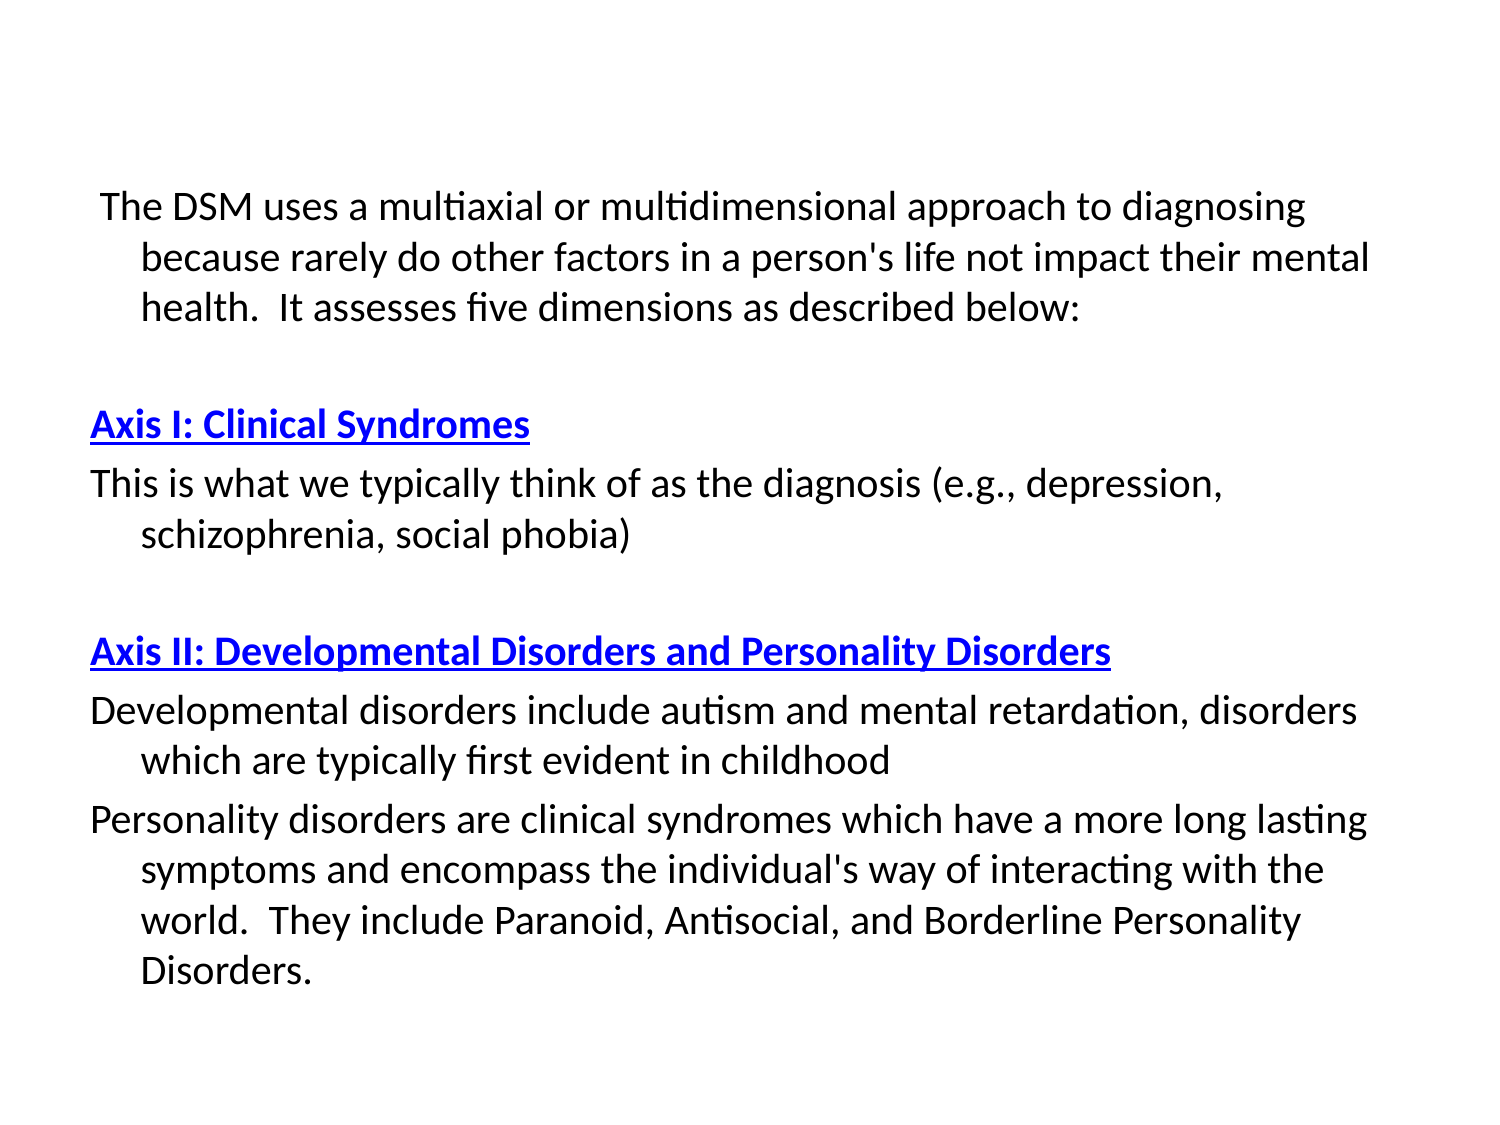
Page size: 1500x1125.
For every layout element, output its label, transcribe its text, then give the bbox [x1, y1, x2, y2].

list The DSM uses a multiaxial or multidimensional approach to diagnosing because rarely do other factors in a person's life not impact their mental health. It assesses five dimensions as described below: Axis I: Clinical Syndromes This is what we typically think of as the diagnosis (e.g., depression, schizophrenia, social phobia) Axis II: Developmental Disorders and Personality Disorders Developmental disorders include autism and mental retardation, disorders which are typically first evident in childhood Personality disorders are clinical syndromes which have a more long lasting symptoms and encompass the individual's way of interacting with the world. They include Paranoid, Antisocial, and Borderline Personality Disorders. [75, 112, 1425, 1005]
